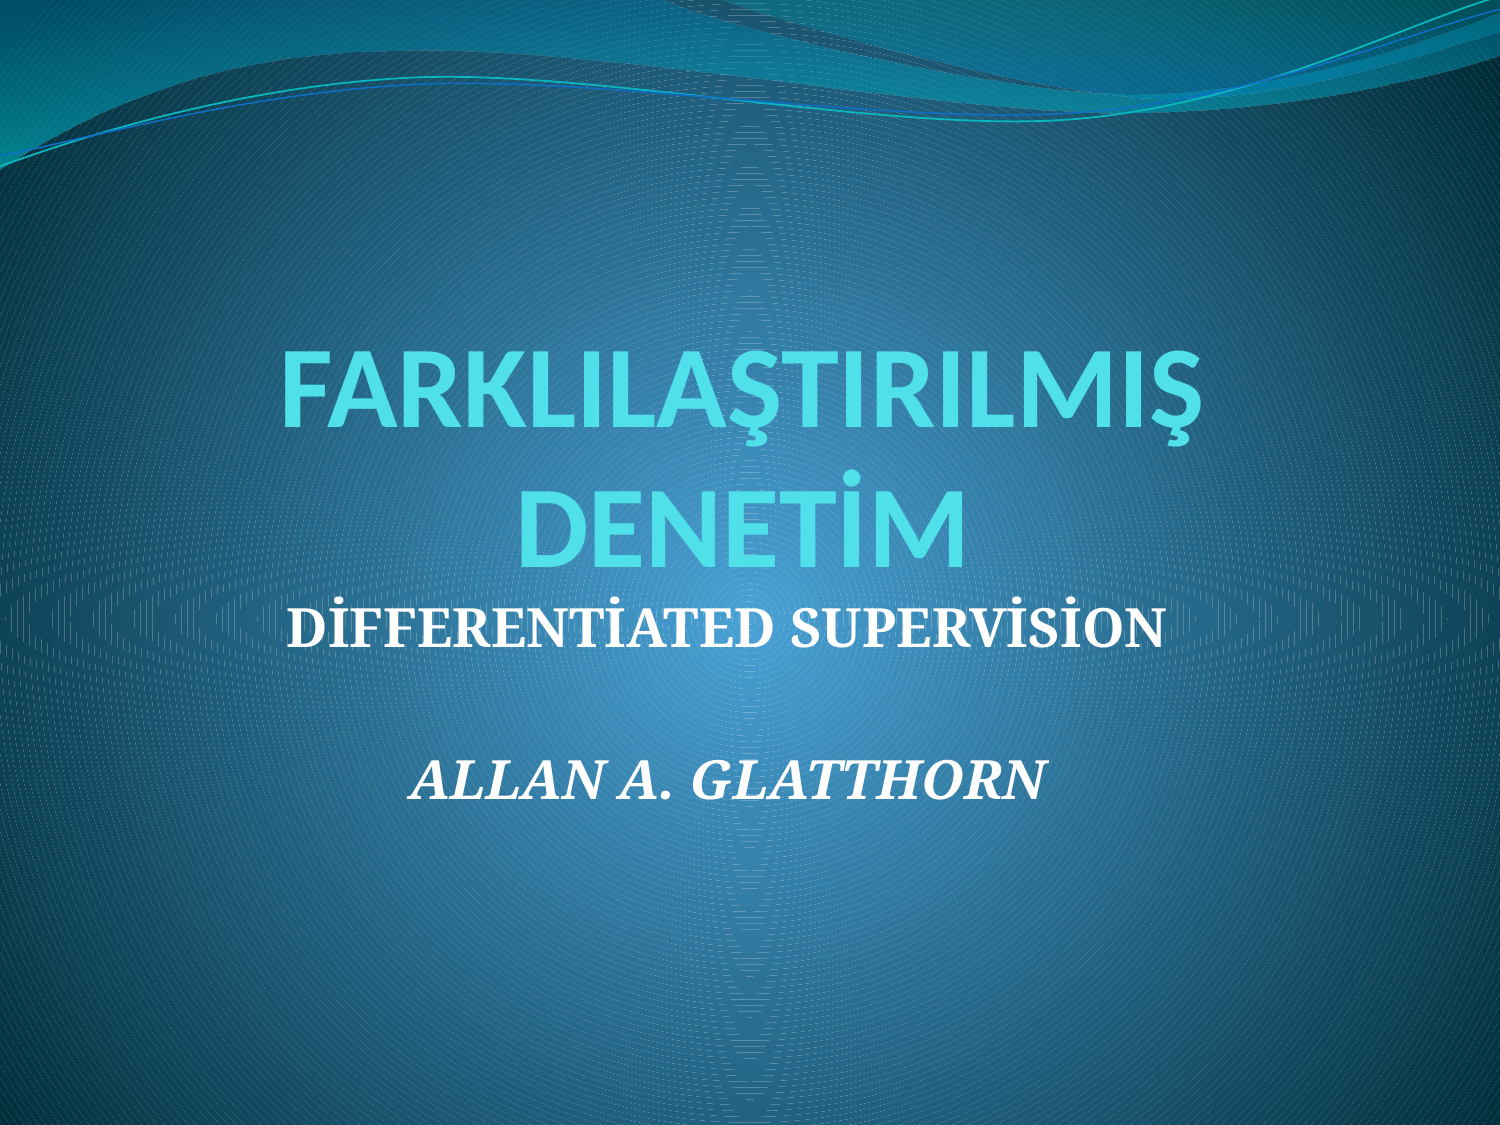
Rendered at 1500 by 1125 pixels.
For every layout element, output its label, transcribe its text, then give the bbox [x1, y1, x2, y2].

title FARKLILAŞTIRILMIŞ DENETİM [100, 290, 1389, 591]
subtitle DİFFERENTİATED SUPERVİSİON ALLAN A. GLATTHORN [88, 586, 1377, 874]
